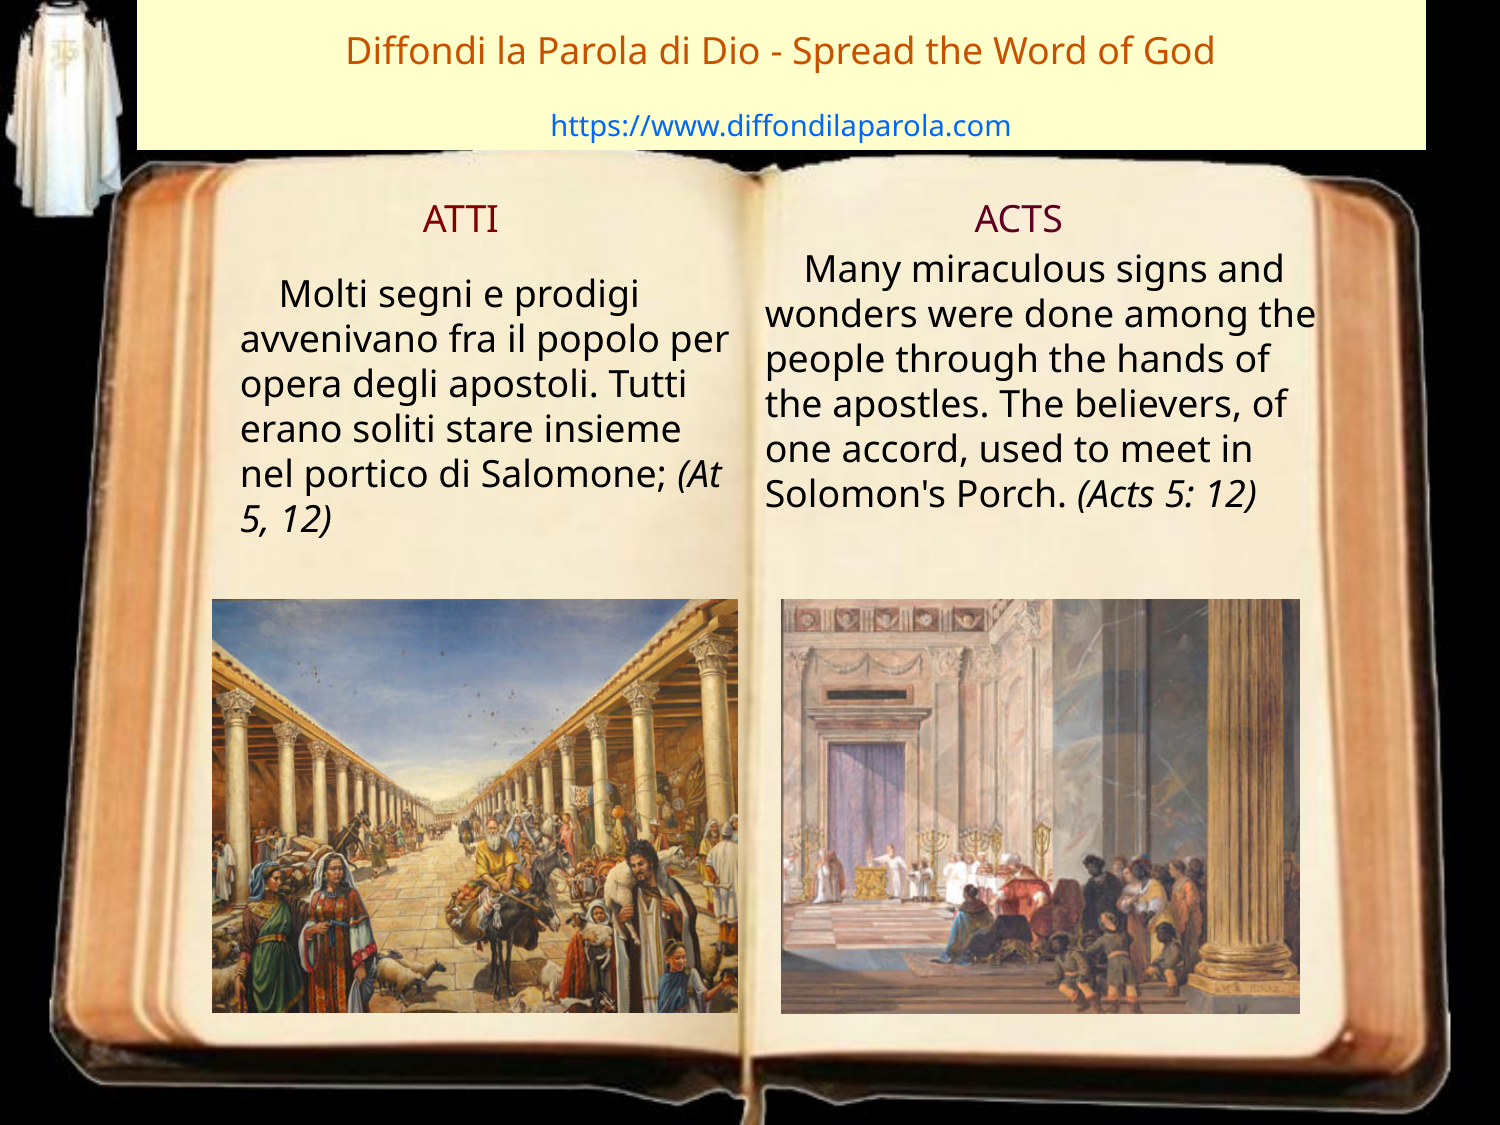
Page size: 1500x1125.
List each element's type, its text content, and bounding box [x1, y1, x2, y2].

text_box Diffondi la Parola di Dio - Spread the Word of God https://www.diffondilaparola.com [137, 0, 1425, 150]
text_box Many miraculous signs and wonders were done among the people through the hands of the apostles. The believers, of one accord, used to meet in Solomon's Porch. (Acts 5: 12) [749, 237, 1338, 523]
text_box ATTI [174, 187, 738, 248]
text_box Molti segni e prodigi avvenivano fra il popolo per opera degli apostoli. Tutti erano soliti stare insieme nel portico di Salomone; (At 5, 12) [224, 262, 750, 548]
picture [0, 0, 1500, 1125]
text_box ACTS [762, 187, 1275, 248]
